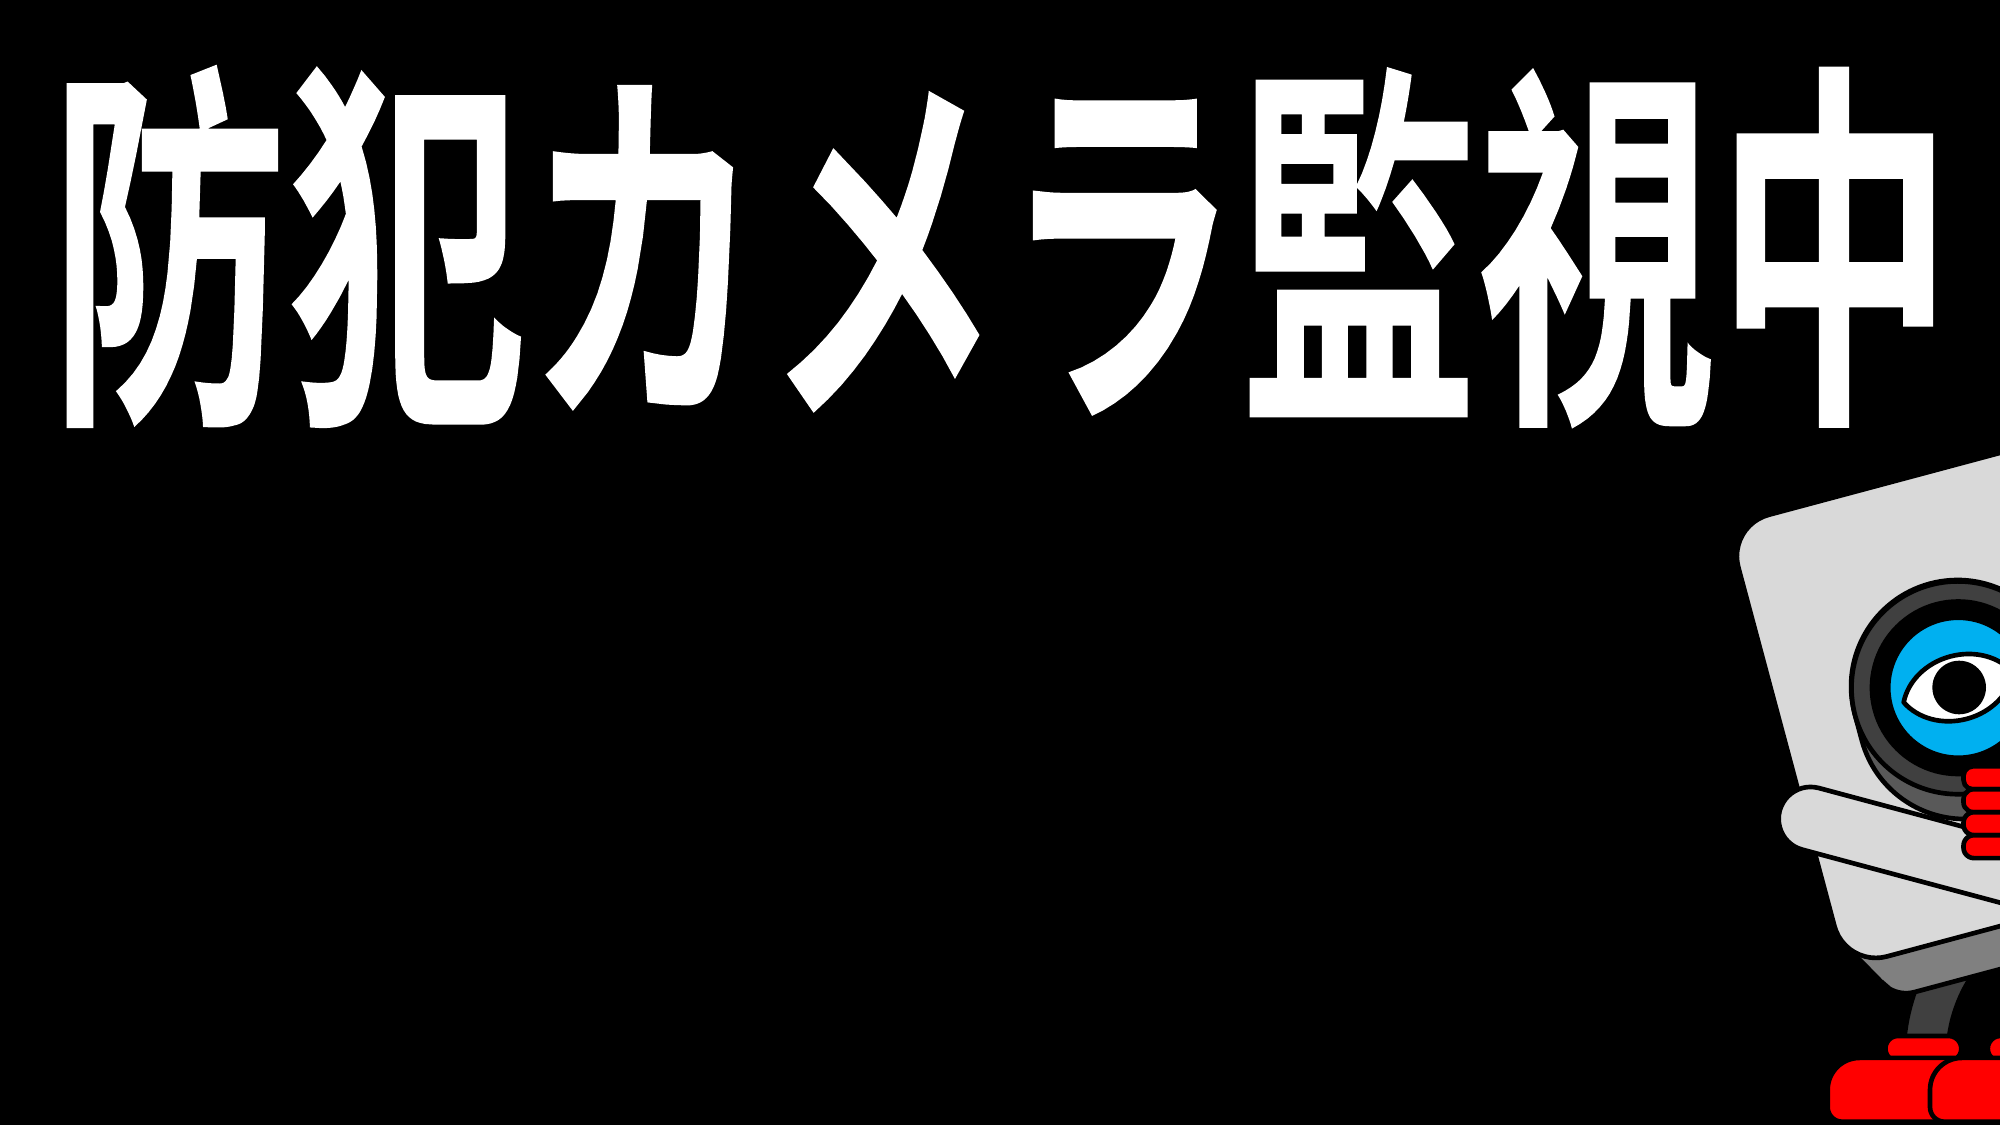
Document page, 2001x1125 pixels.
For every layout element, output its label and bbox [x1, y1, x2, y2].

text_box [1774, 470, 2000, 1123]
